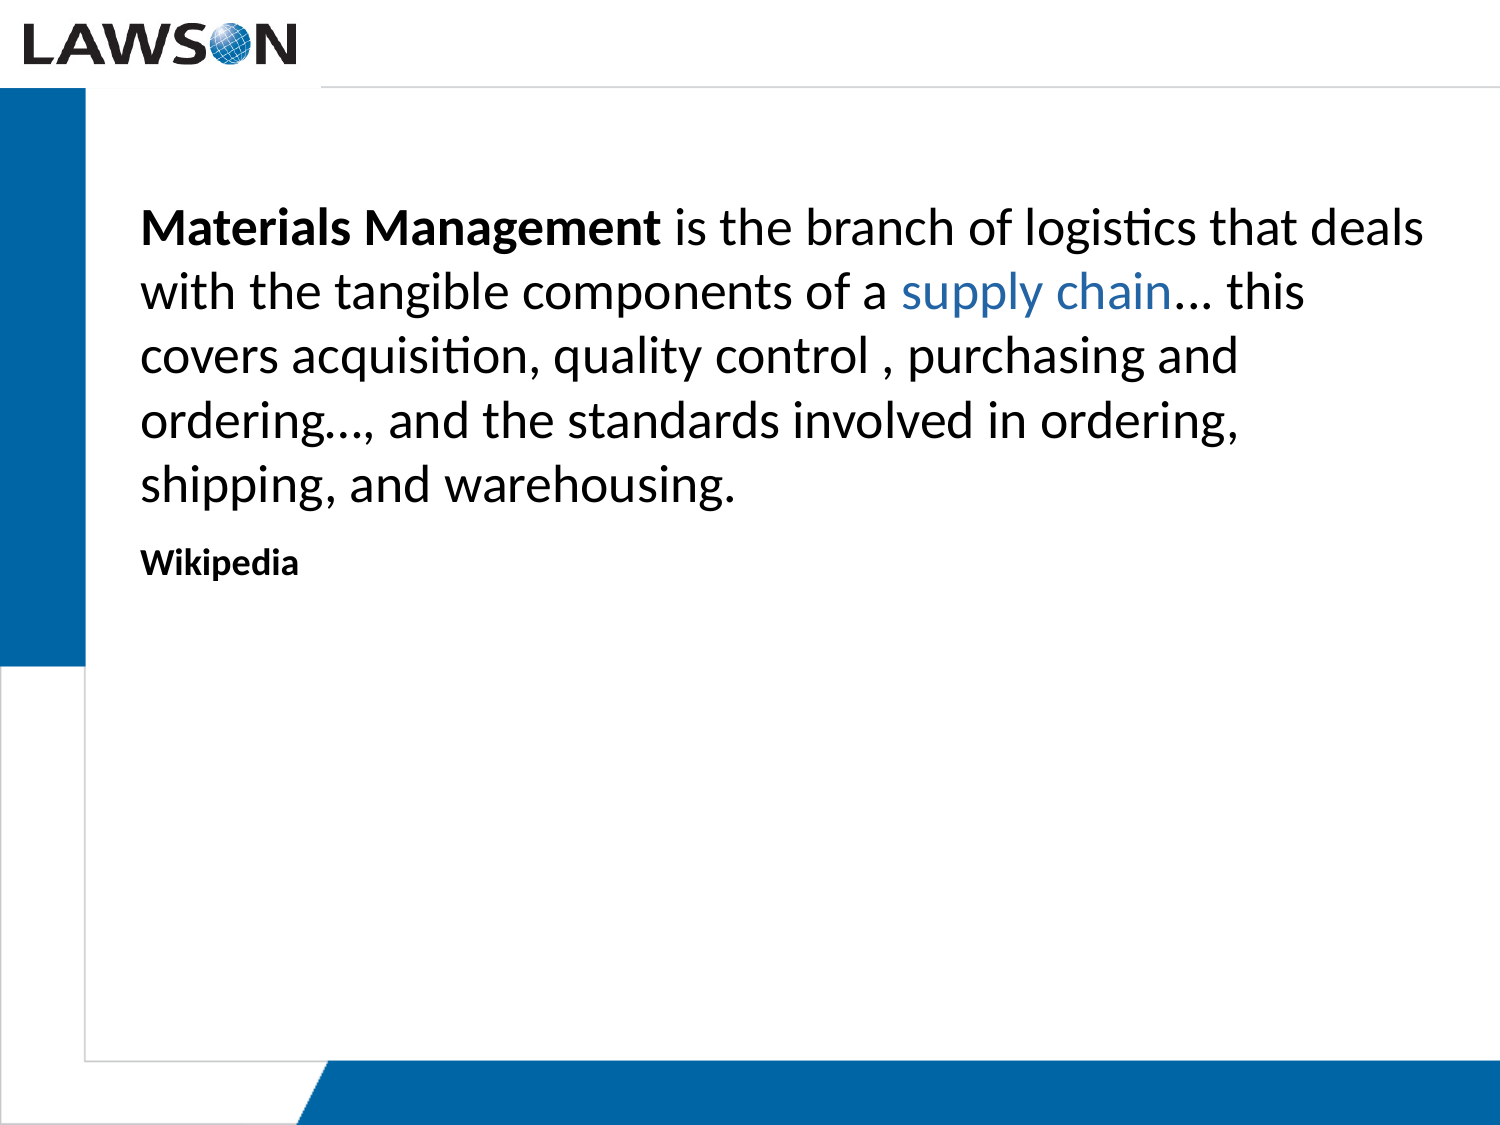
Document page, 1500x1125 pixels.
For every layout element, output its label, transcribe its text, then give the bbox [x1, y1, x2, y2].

picture [0, 0, 1500, 1125]
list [101, 495, 1453, 1125]
title Materials Management is the branch of logistics that deals with the tangible components of a supply chain... this covers acquisition, quality control , purchasing and ordering…, and the standards involved in ordering, shipping, and warehousing. Wikipedia [125, 183, 1461, 688]
